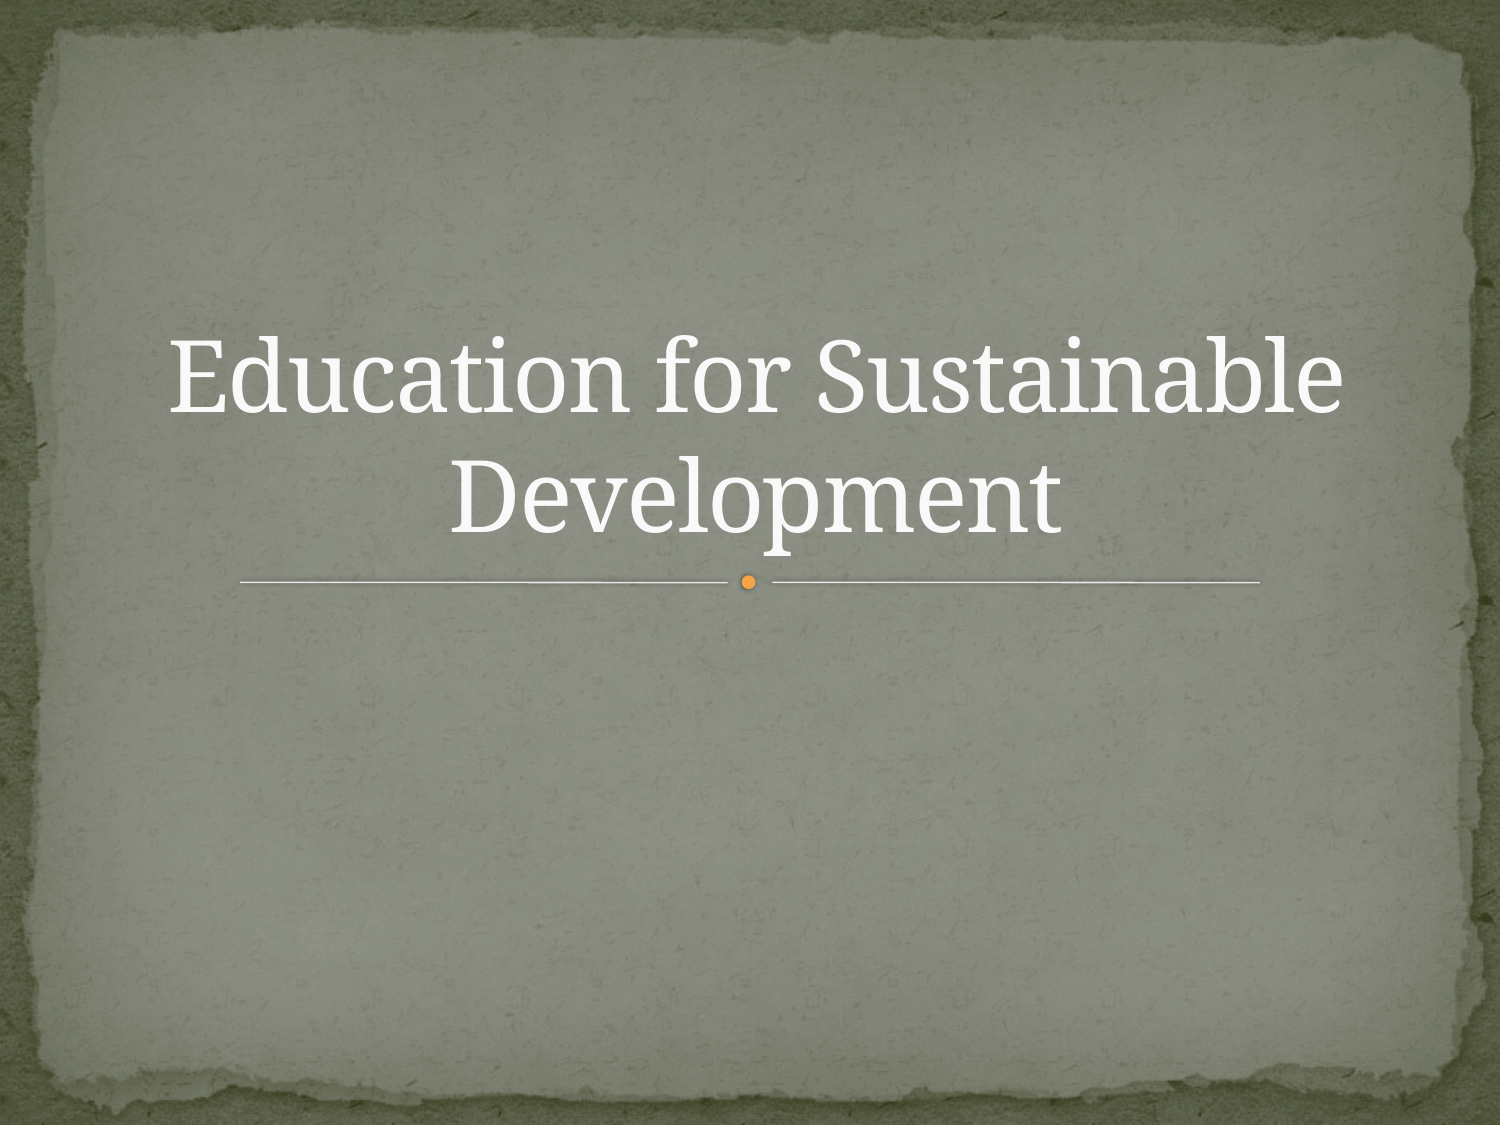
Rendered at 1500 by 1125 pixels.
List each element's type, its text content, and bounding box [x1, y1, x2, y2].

title Education for Sustainable Development [74, 235, 1438, 561]
